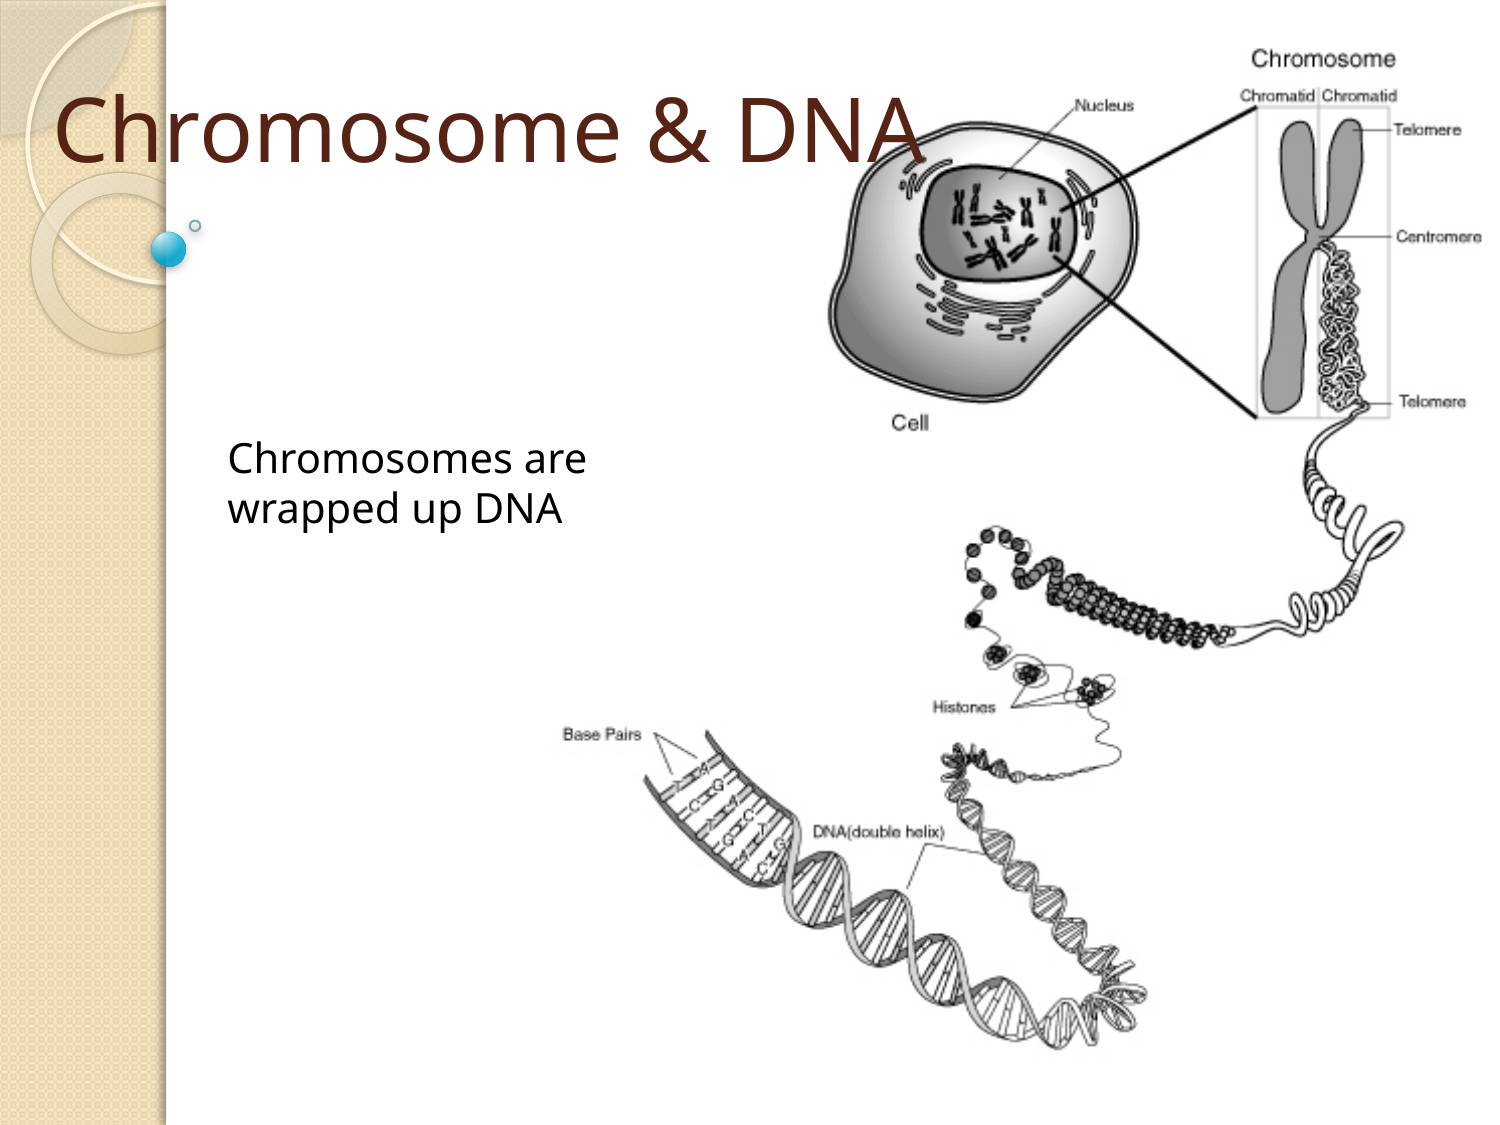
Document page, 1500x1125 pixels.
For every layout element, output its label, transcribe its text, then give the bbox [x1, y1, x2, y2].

picture [549, 0, 1500, 1109]
text_box Chromosomes are wrapped up DNA [212, 424, 542, 540]
title Chromosome & DNA [37, 37, 542, 188]
